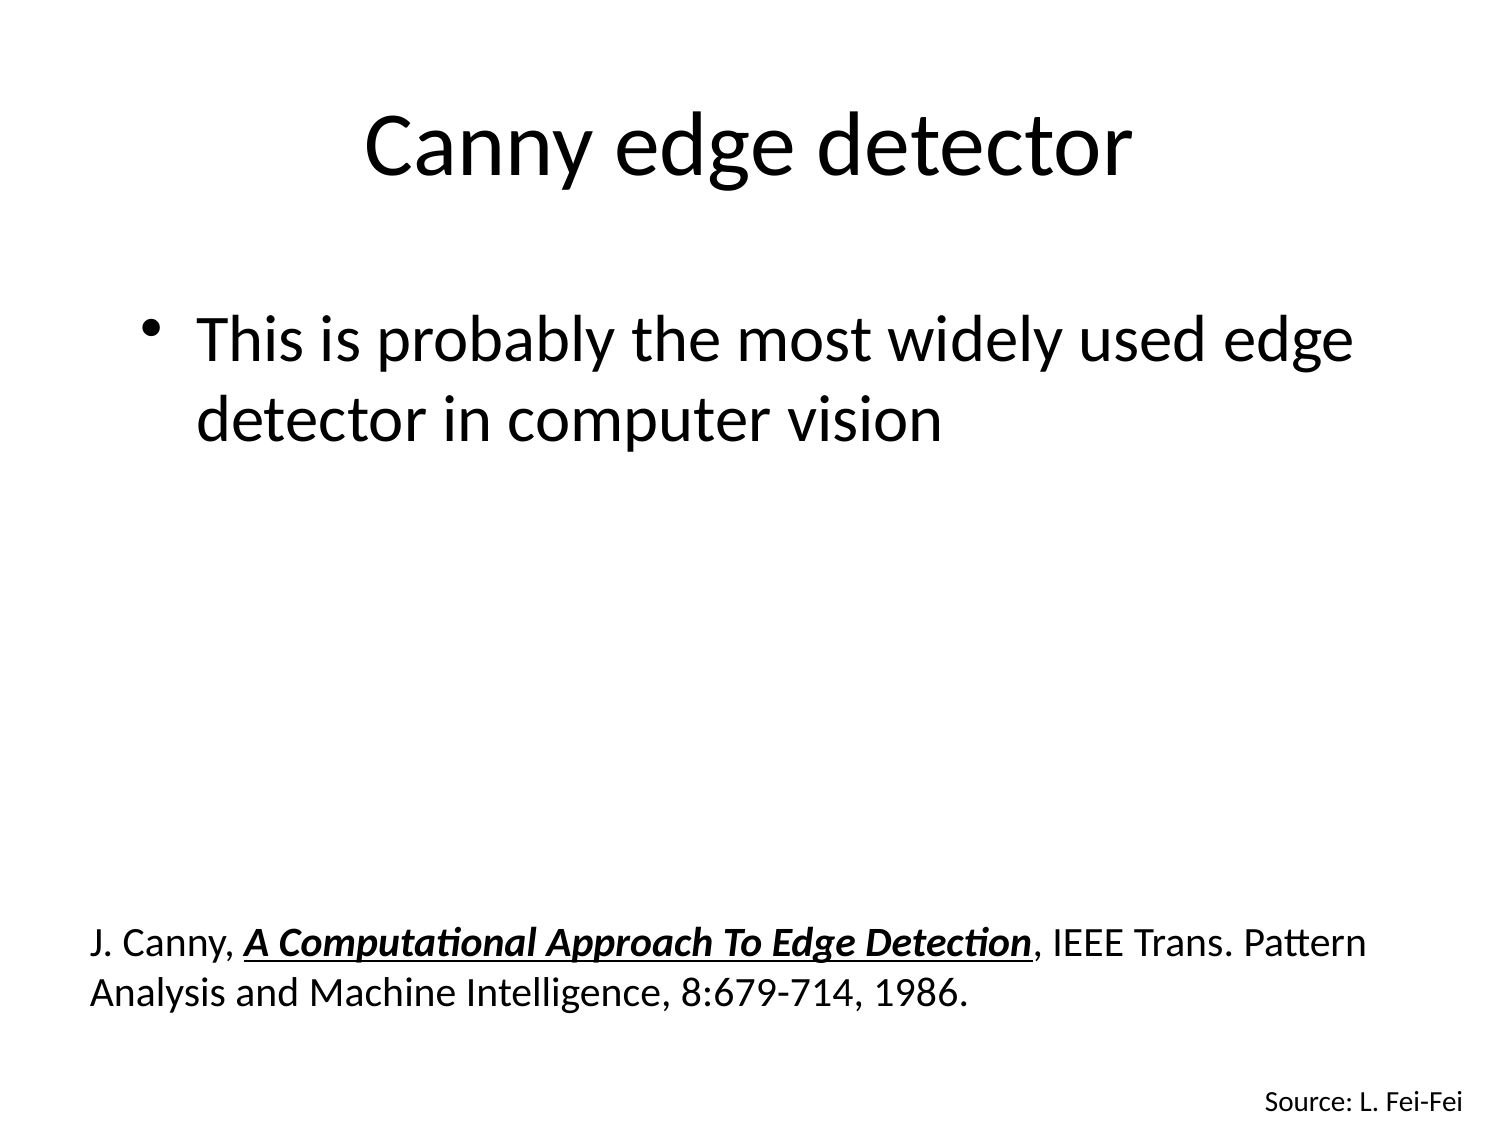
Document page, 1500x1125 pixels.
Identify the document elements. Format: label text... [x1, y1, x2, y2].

text_box J. Canny, A Computational Approach To Edge Detection, IEEE Trans. Pattern Analysis and Machine Intelligence, 8:679-714, 1986. [74, 907, 1425, 1023]
title Canny edge detector [75, 45, 1425, 233]
text_box Source: L. Fei-Fei [1249, 1074, 1479, 1125]
list This is probably the most widely used edge detector in computer vision [125, 287, 1400, 907]
